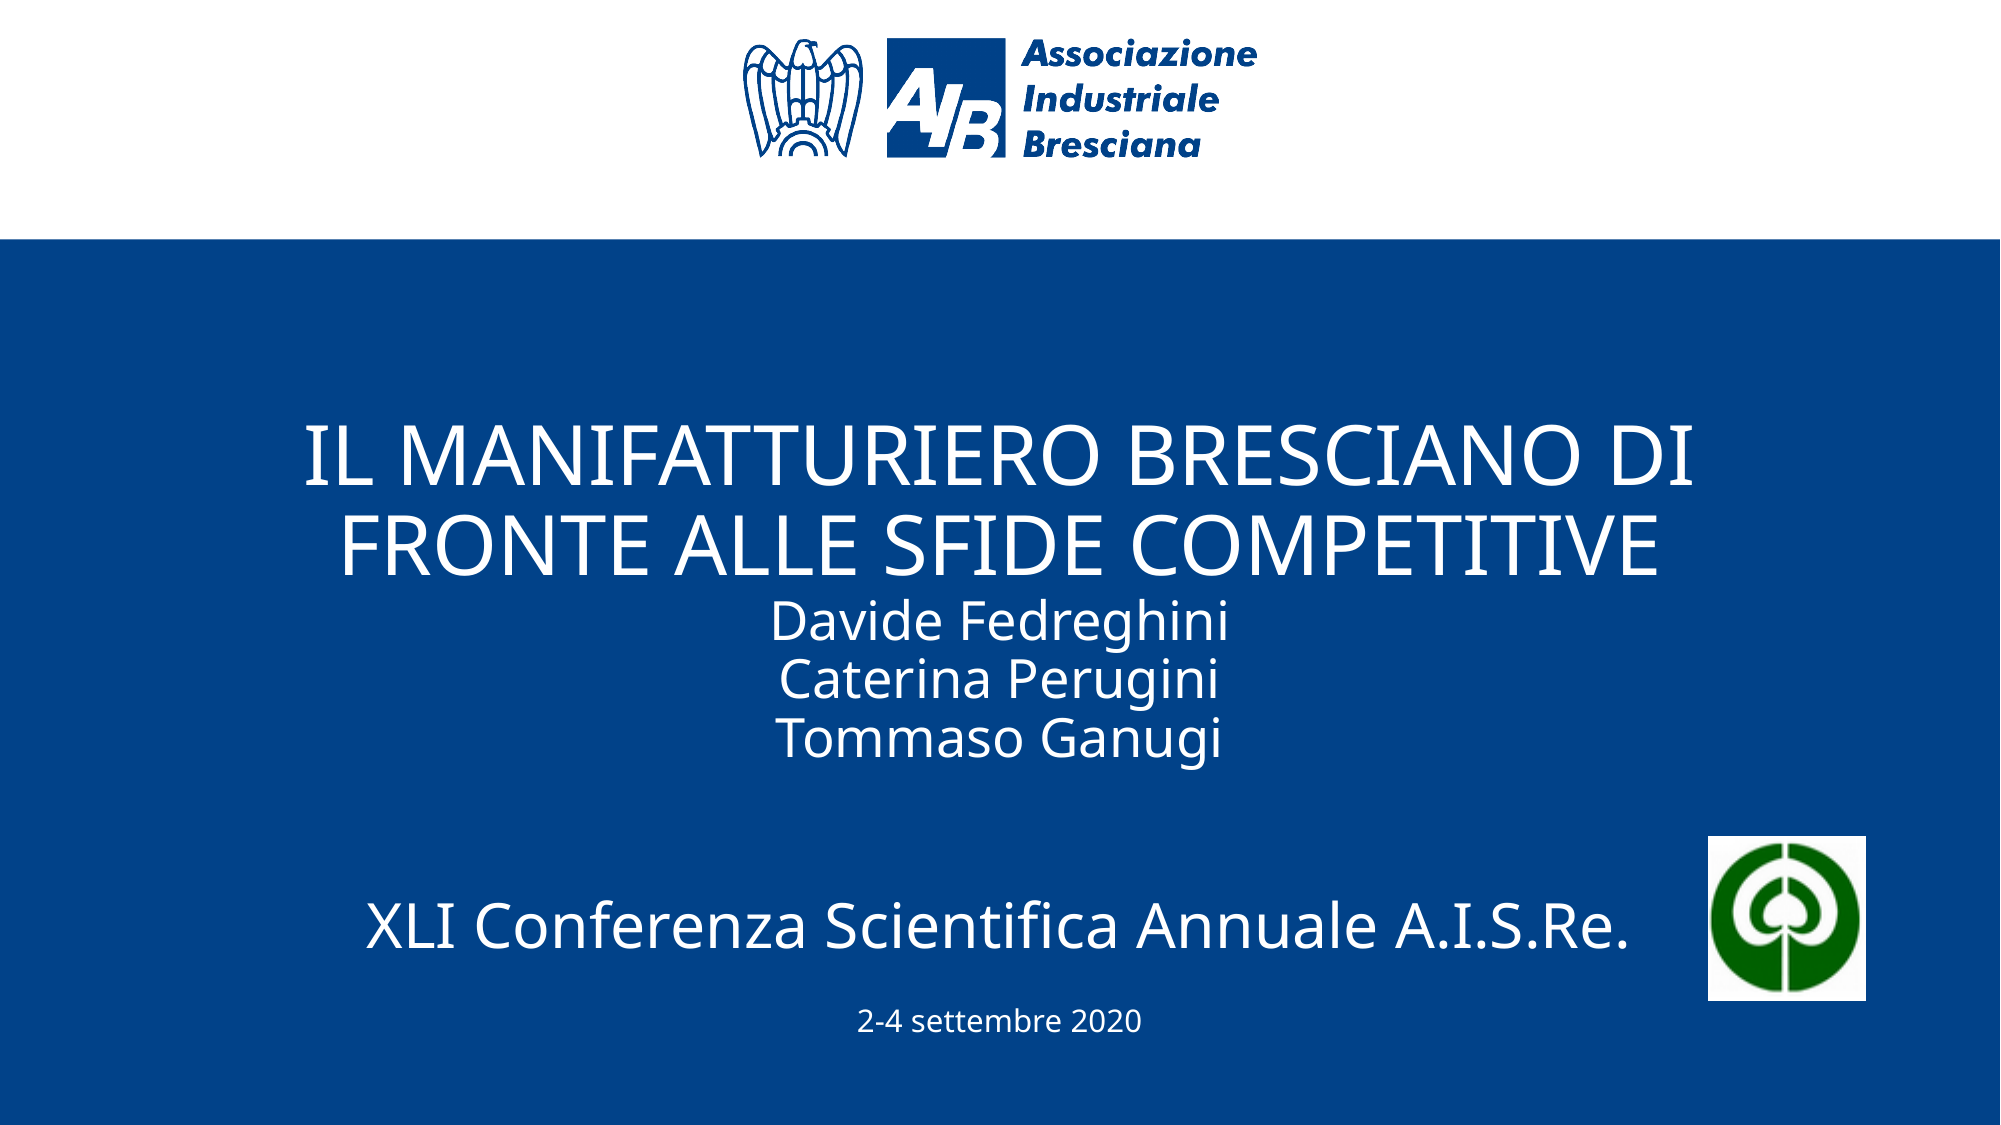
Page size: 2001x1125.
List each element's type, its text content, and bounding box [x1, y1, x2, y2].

list 2-4 settembre 2020 [134, 990, 1866, 1055]
title IL MANIFATTURIERO BRESCIANO DI FRONTE ALLE SFIDE COMPETITIVE Davide Fedreghini Caterina Perugini Tommaso Ganugi [134, 363, 1865, 819]
list XLI Conferenza Scientifica Annuale A.I.S.Re. [134, 872, 1708, 985]
picture [1708, 836, 1866, 1002]
picture [743, 38, 1257, 158]
